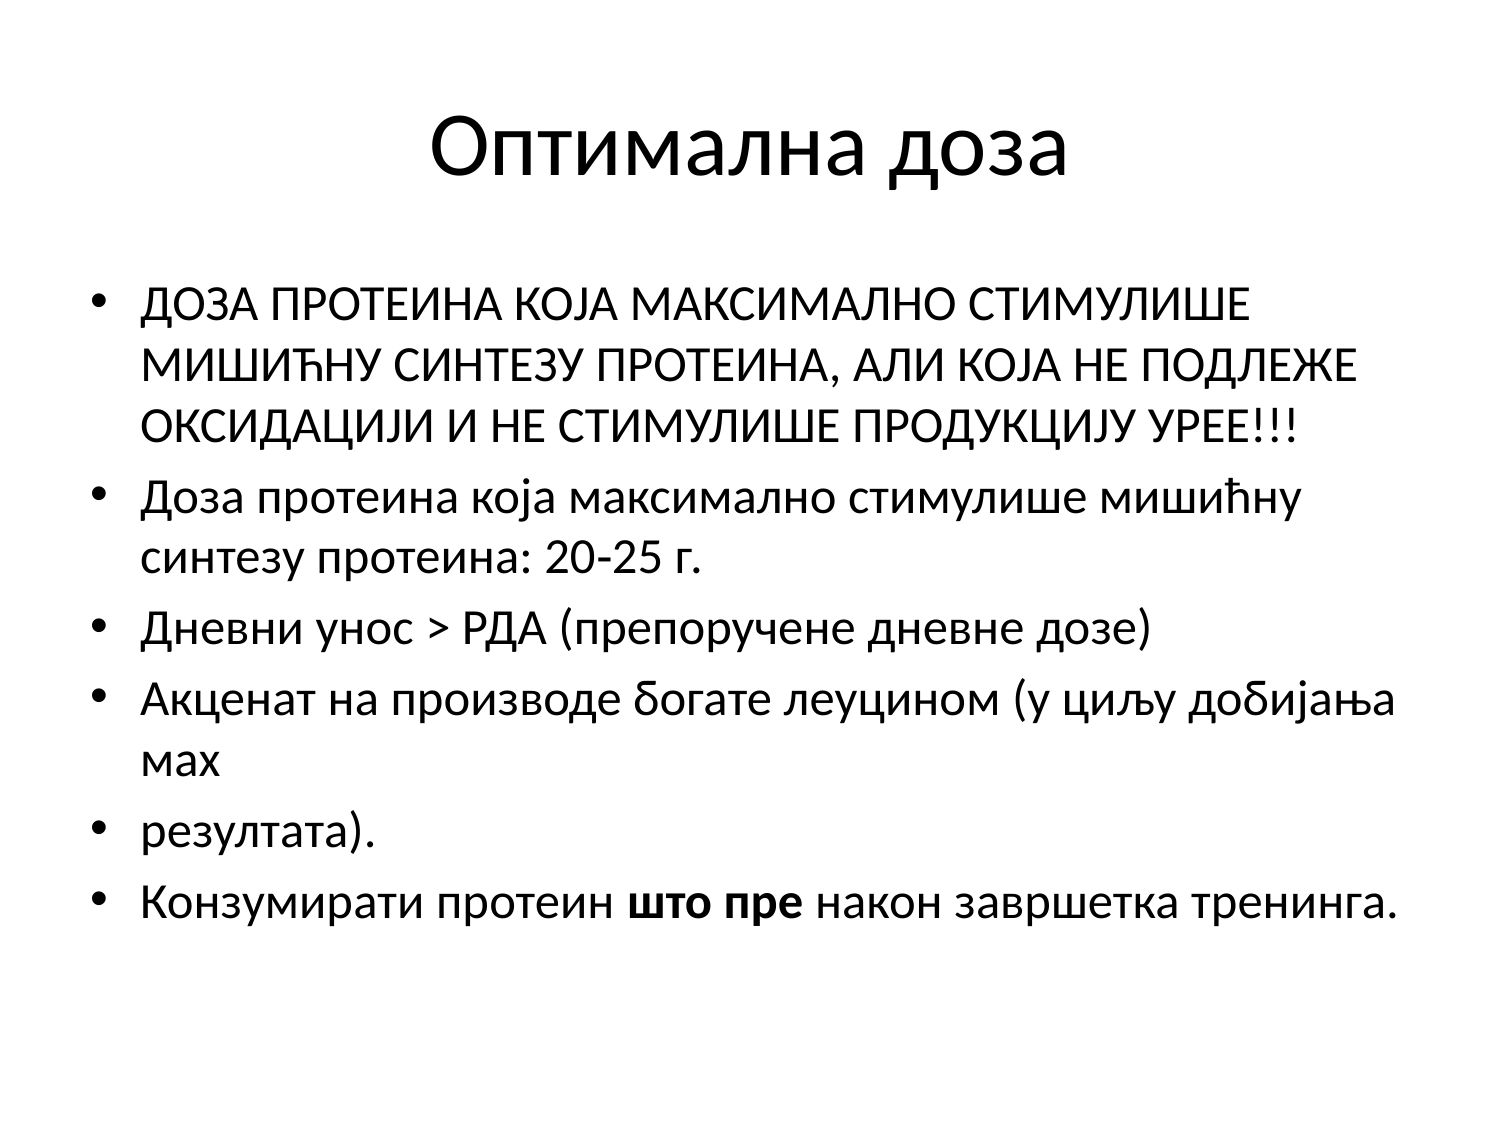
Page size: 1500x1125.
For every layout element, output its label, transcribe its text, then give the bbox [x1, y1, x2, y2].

list ДОЗА ПРОТЕИНА КОЈА МАКСИМАЛНО СТИМУЛИШЕ МИШИЋНУ СИНТЕЗУ ПРОТЕИНА, АЛИ КОЈА НЕ ПОДЛЕЖЕ ОКСИДАЦИЈИ И НЕ СТИМУЛИШЕ ПРОДУКЦИЈУ УРЕЕ!!! Доза протеина која максимално стимулише мишићну синтезу протеина: 20‐25 г. Дневни унос > РДА (препоручене дневне дозе) Акценат на производе богате леуцином (у циљу добијања маx резултата). Конзумирати протеин што пре након завршетка тренинга. [75, 262, 1425, 1005]
title Оптимална доза [75, 45, 1425, 233]
